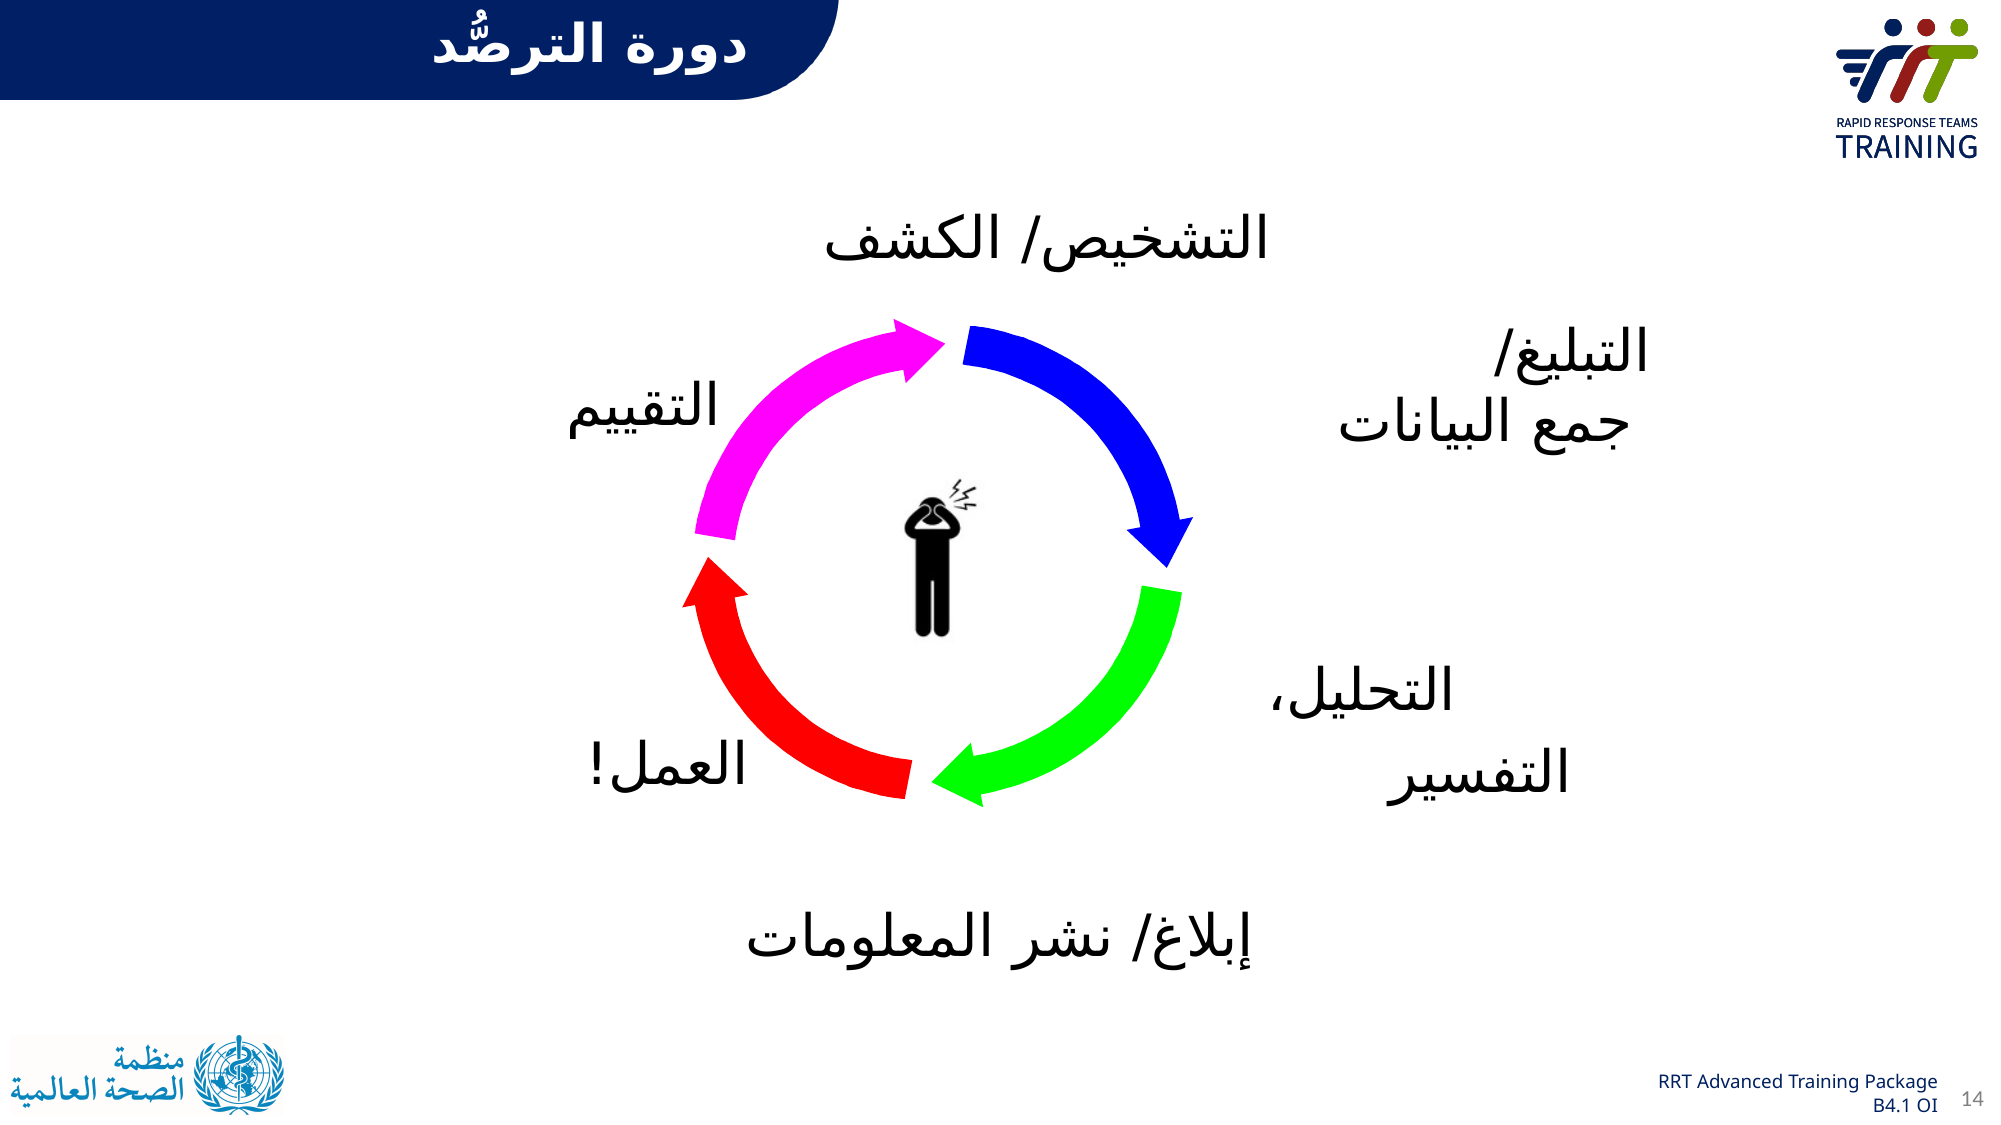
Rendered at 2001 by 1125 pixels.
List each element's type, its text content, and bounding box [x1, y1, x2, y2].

text_box التحليل، [1259, 660, 1464, 728]
text_box دورة الترصُّد [24, 8, 757, 82]
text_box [661, 291, 1215, 834]
text_box إبلاغ/ نشر المعلومات [375, 906, 1625, 974]
text_box العمل! [464, 735, 661, 803]
text_box التبليغ/ جمع البيانات [1330, 305, 1659, 461]
text_box التفسير [1381, 743, 1580, 811]
picture [11, 1035, 284, 1115]
picture [241, 1050, 247, 1059]
text_box التقييم [389, 376, 661, 444]
picture [0, 0, 839, 100]
picture [1835, 19, 1978, 167]
text_box التشخيص/ الكشف [816, 209, 1279, 277]
